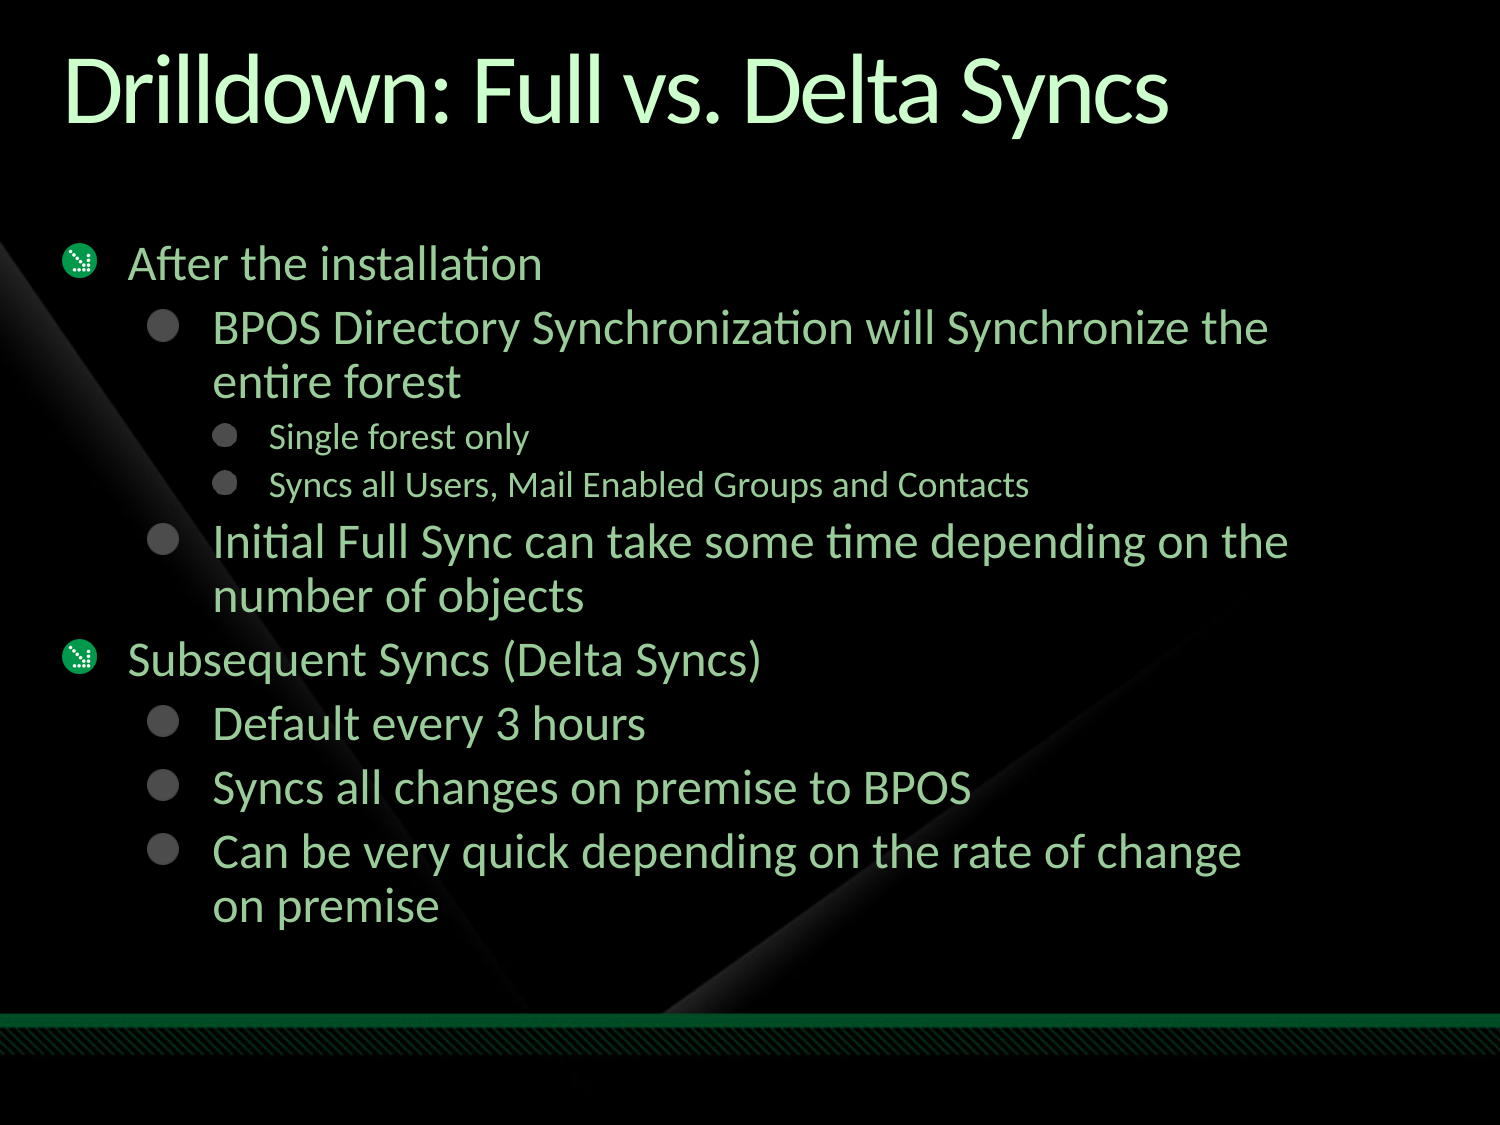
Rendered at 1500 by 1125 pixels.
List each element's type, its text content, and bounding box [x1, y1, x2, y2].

title Drilldown: Full vs. Delta Syncs [62, 37, 1438, 147]
list After the installation BPOS Directory Synchronization will Synchronize the entire forest Single forest only Syncs all Users, Mail Enabled Groups and Contacts Initial Full Sync can take some time depending on the number of objects Subsequent Syncs (Delta Syncs) Default every 3 hours Syncs all changes on premise to BPOS Can be very quick depending on the rate of change on premise [62, 237, 1438, 725]
picture [0, 0, 1500, 1125]
